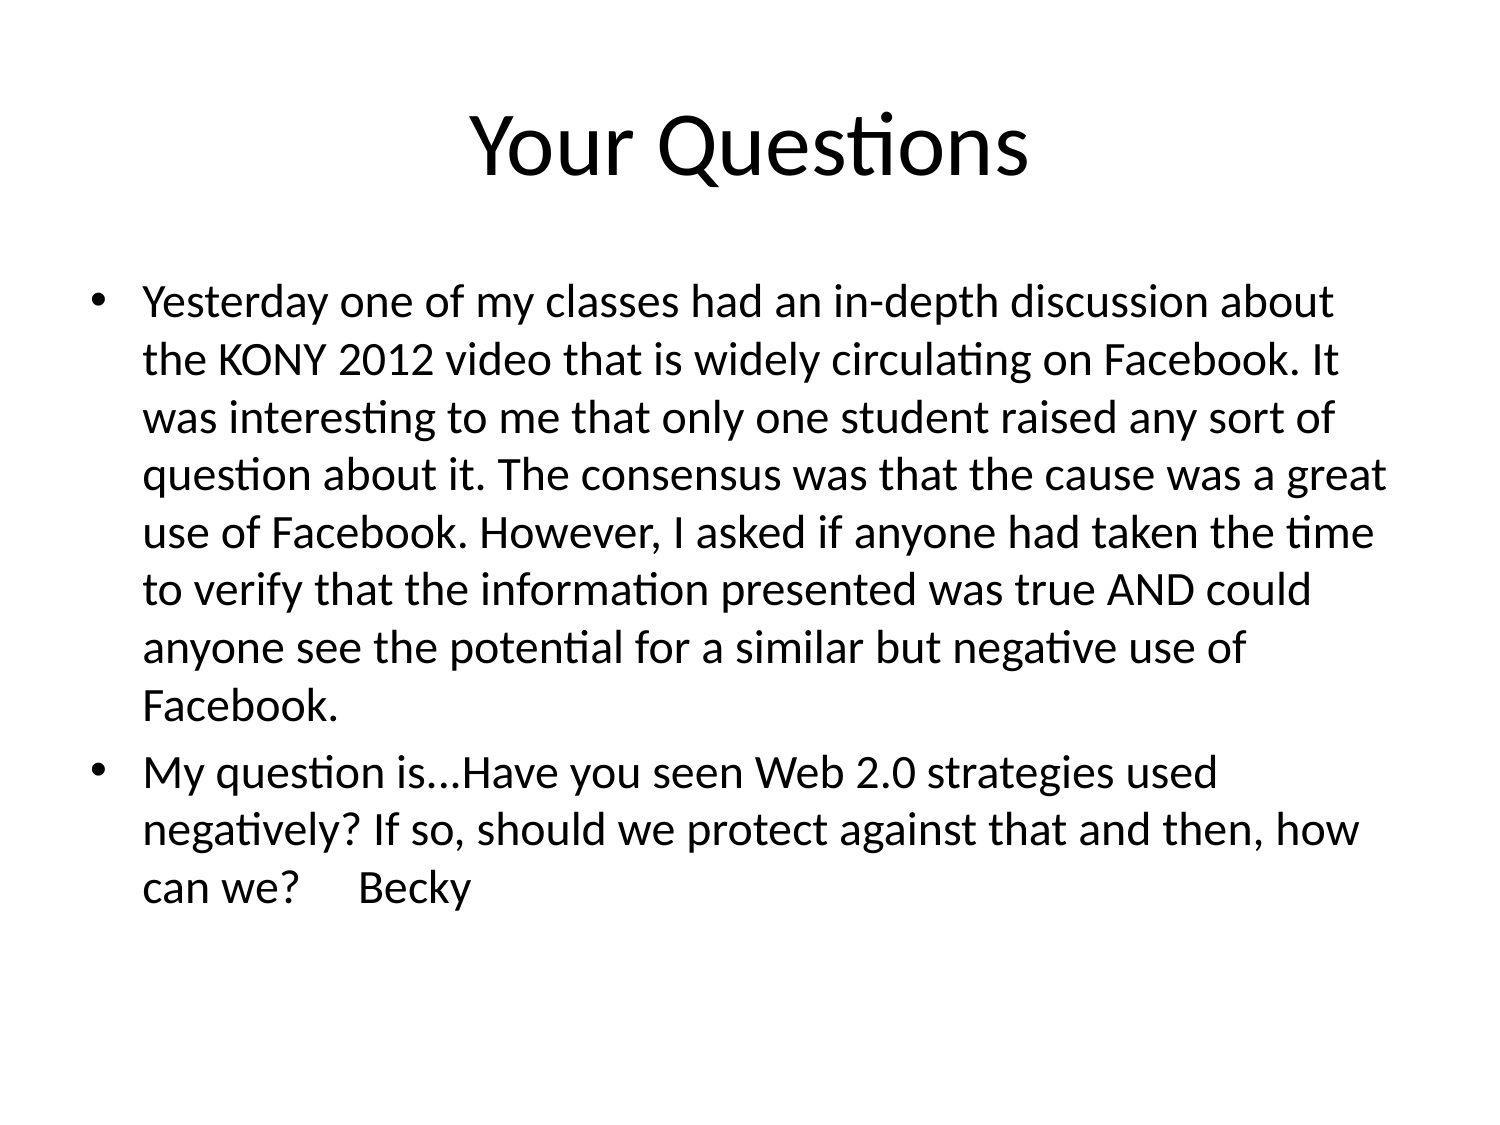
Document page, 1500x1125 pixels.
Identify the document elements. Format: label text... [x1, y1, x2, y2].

list Yesterday one of my classes had an in-depth discussion about the KONY 2012 video that is widely circulating on Facebook. It was interesting to me that only one student raised any sort of question about it. The consensus was that the cause was a great use of Facebook. However, I asked if anyone had taken the time to verify that the information presented was true AND could anyone see the potential for a similar but negative use of Facebook. My question is... Have you seen Web 2.0 strategies used negatively? If so, should we protect against that and then, how can we? Becky [75, 262, 1425, 1005]
title Your Questions [75, 45, 1425, 233]
